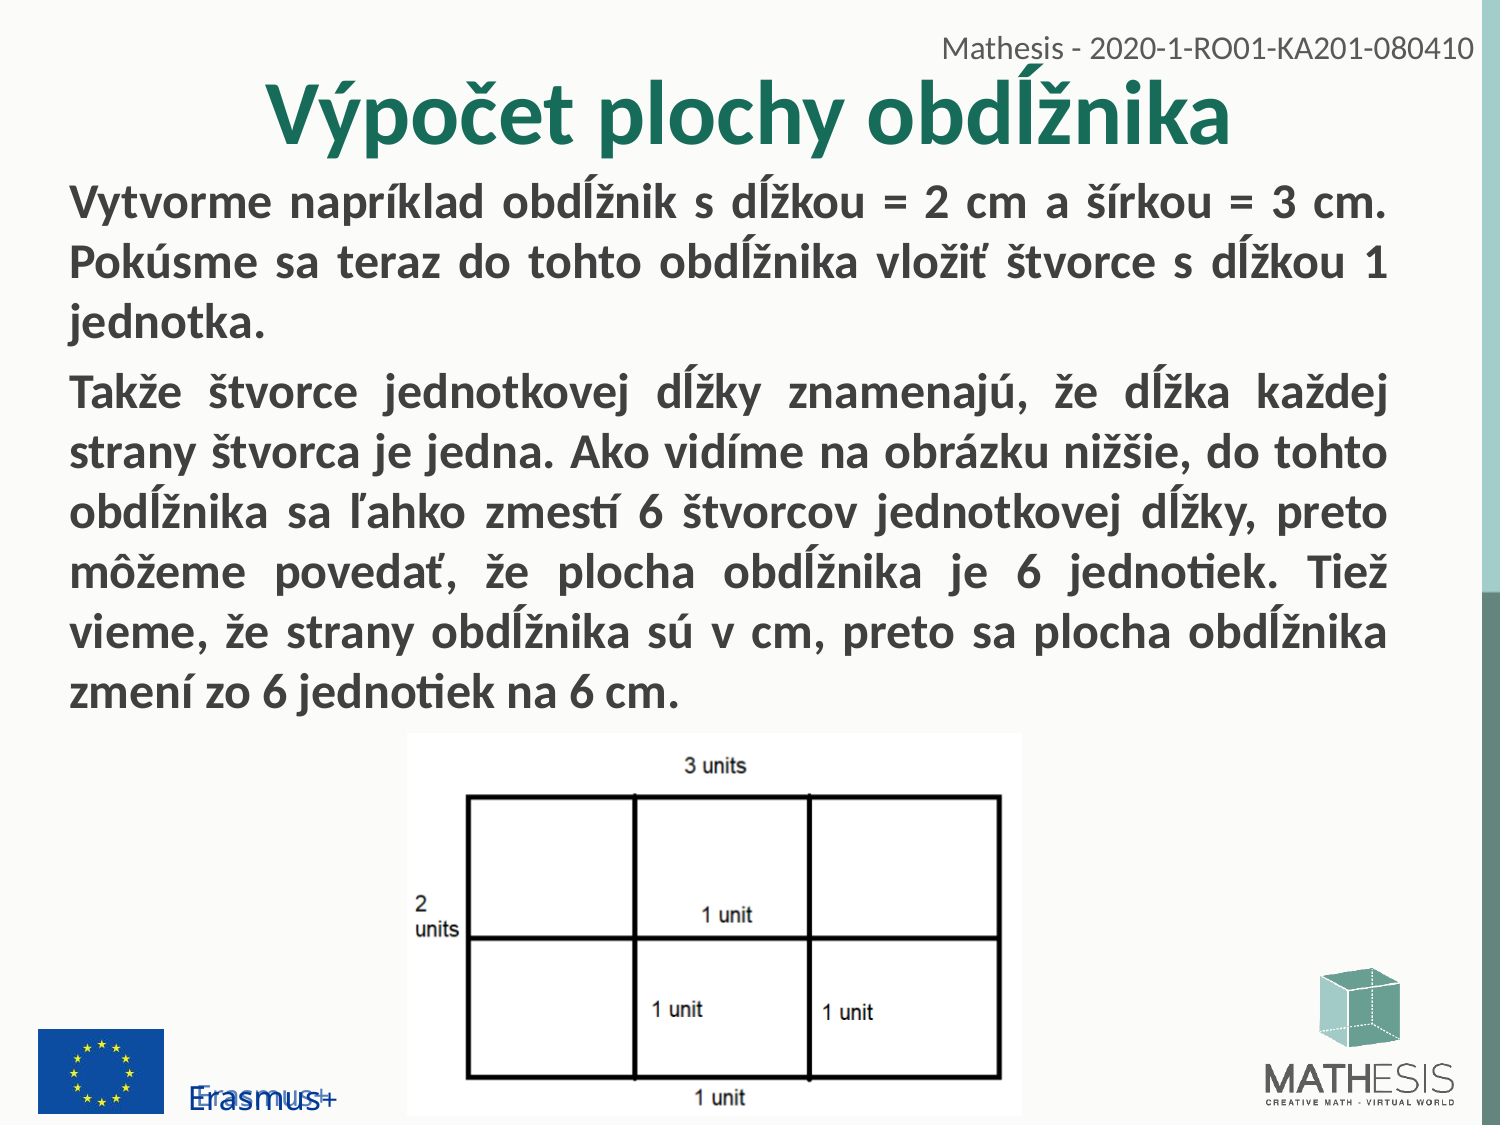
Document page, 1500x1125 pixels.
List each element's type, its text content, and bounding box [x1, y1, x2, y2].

picture [38, 1029, 164, 1114]
title Výpočet plochy obdĺžnika [75, 45, 1425, 233]
list Vytvorme napríklad obdĺžnik s dĺžkou = 2 cm a šírkou = 3 cm. Pokúsme sa teraz do tohto obdĺžnika vložiť štvorce s dĺžkou 1 jednotka. Takže štvorce jednotkovej dĺžky znamenajú, že dĺžka každej strany štvorca je jedna. Ako vidíme na obrázku nižšie, do tohto obdĺžnika sa ľahko zmestí 6 štvorcov jednotkovej dĺžky, preto môžeme povedať, že plocha obdĺžnika je 6 jednotiek. Tiež vieme, že strany obdĺžnika sú v cm, preto sa plocha obdĺžnika zmení zo 6 jednotiek na 6 cm. [54, 160, 1405, 904]
picture [407, 733, 1022, 1117]
